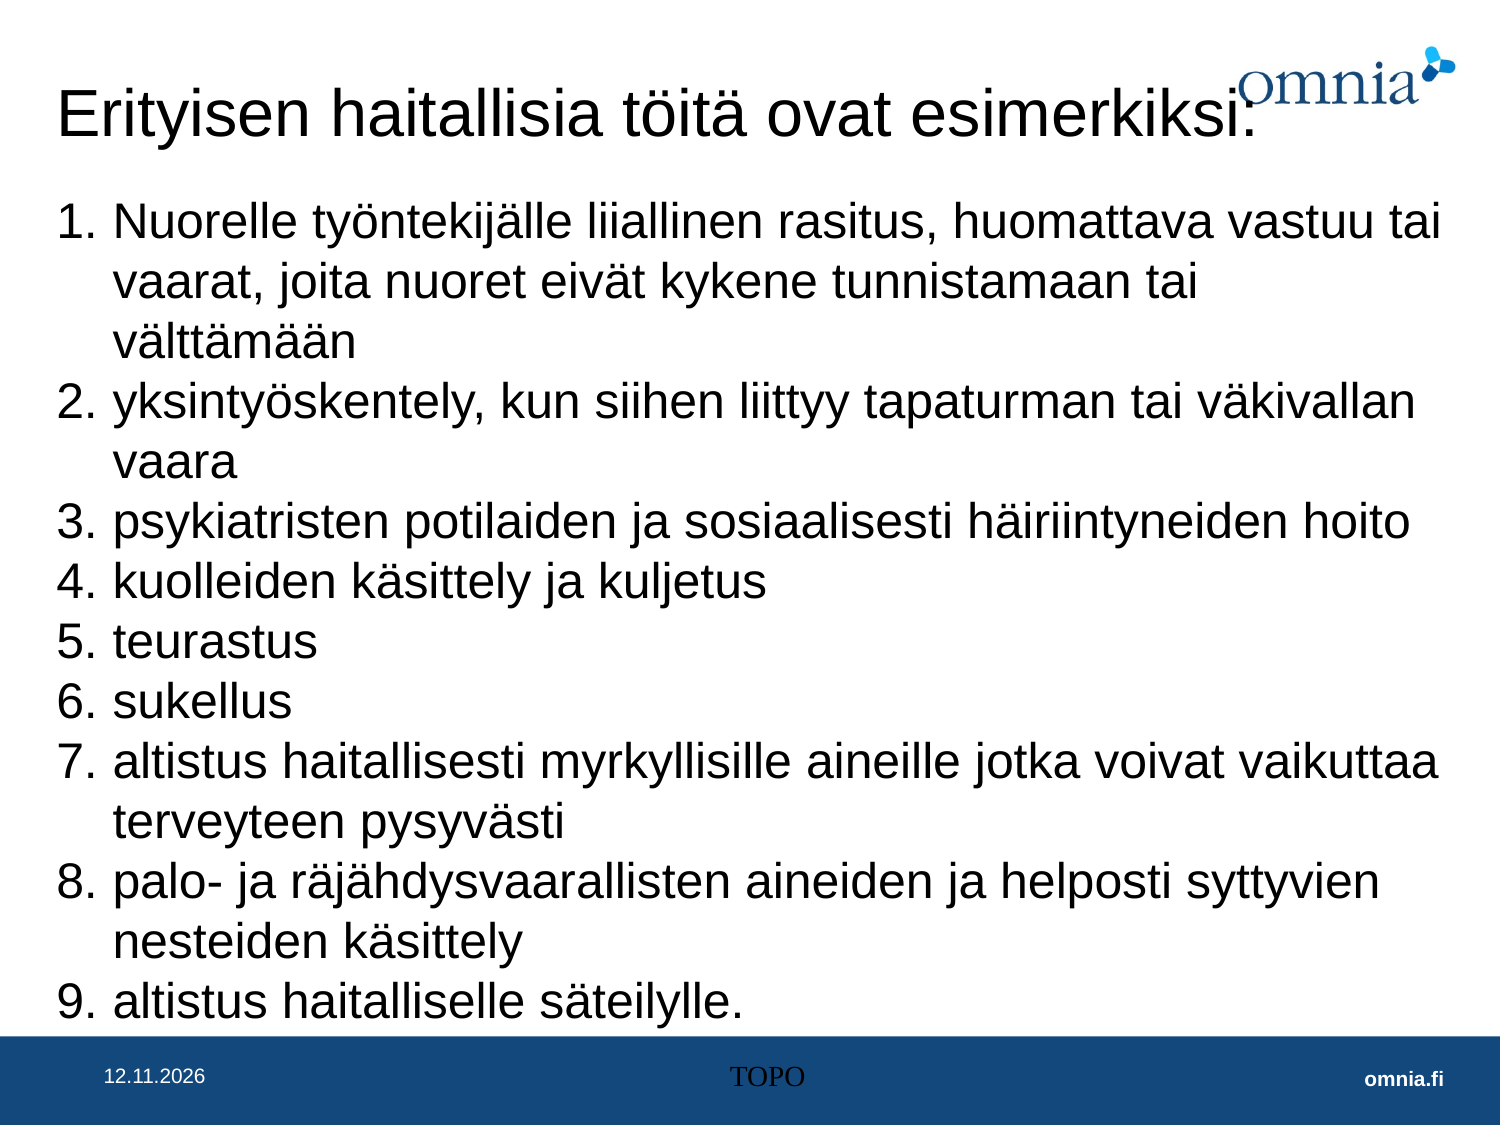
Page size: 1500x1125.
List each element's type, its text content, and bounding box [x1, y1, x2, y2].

list Nuorelle työntekijälle liiallinen rasitus, huomattava vastuu tai vaarat, joita nuoret eivät kykene tunnistamaan tai välttämään yksintyöskentely, kun siihen liittyy tapaturman tai väkivallan vaara psykiatristen potilaiden ja sosiaalisesti häiriintyneiden hoito kuolleiden käsittely ja kuljetus teurastus sukellus altistus haitallisesti myrkyllisille aineille jotka voivat vaikuttaa terveyteen pysyvästi palo- ja räjähdysvaarallisten aineiden ja helposti syttyvien nesteiden käsittely altistus haitalliselle säteilylle. [41, 181, 1459, 1037]
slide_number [88, 1045, 384, 1105]
title Erityisen haitallisia töitä ovat esimerkiksi: [41, 47, 1379, 173]
picture [1222, 30, 1471, 120]
footer TOPO [531, 1045, 1004, 1105]
